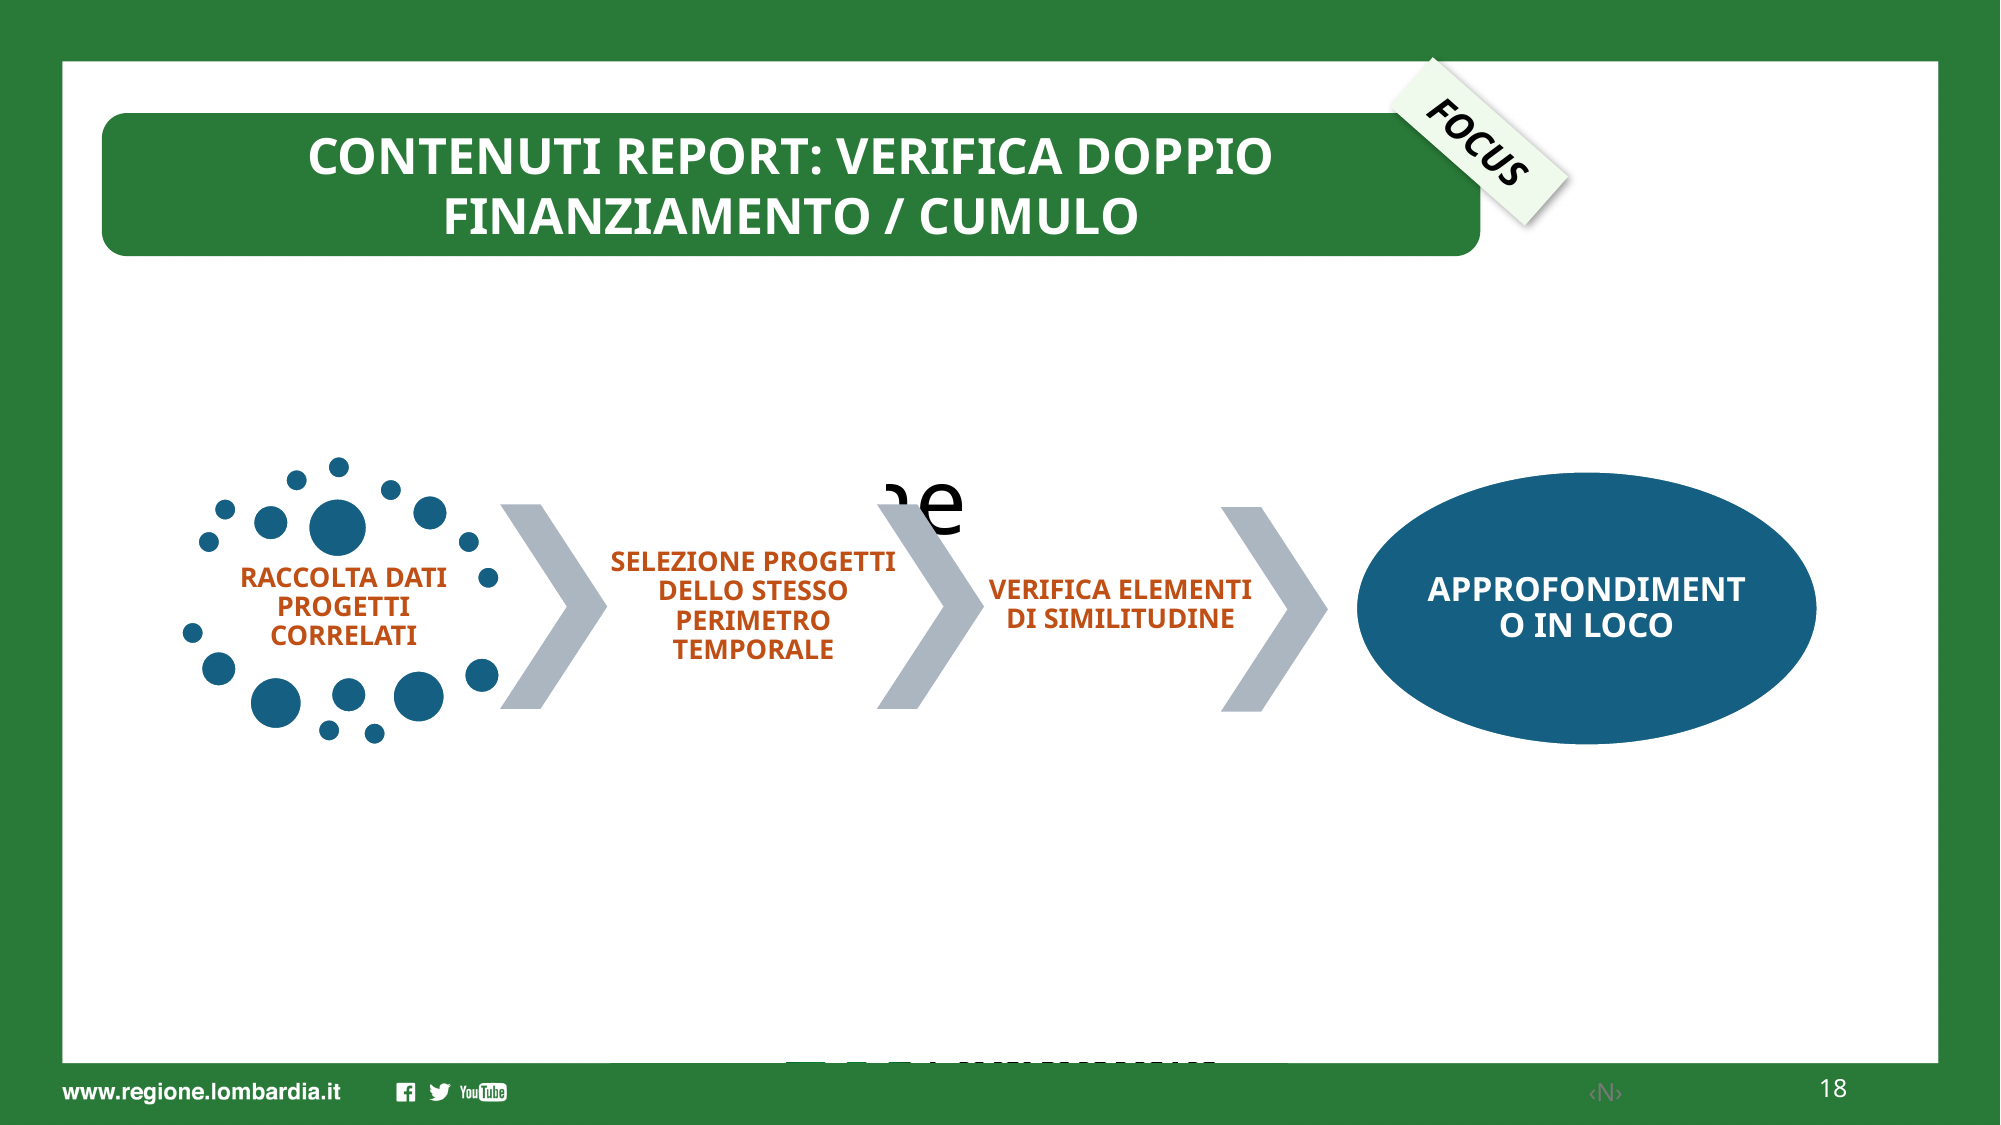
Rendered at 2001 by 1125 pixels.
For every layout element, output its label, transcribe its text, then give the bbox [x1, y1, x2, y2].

picture [0, 0, 2000, 1125]
text_box [2, 121, 177, 366]
text_box FOCUS [1387, 54, 1571, 228]
footer ‹N› [1268, 1061, 1944, 1122]
text_box CONTENUTI REPORT: VERIFICA DOPPIO FINANZIAMENTO / CUMULO [101, 113, 1481, 257]
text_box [177, 231, 1872, 974]
